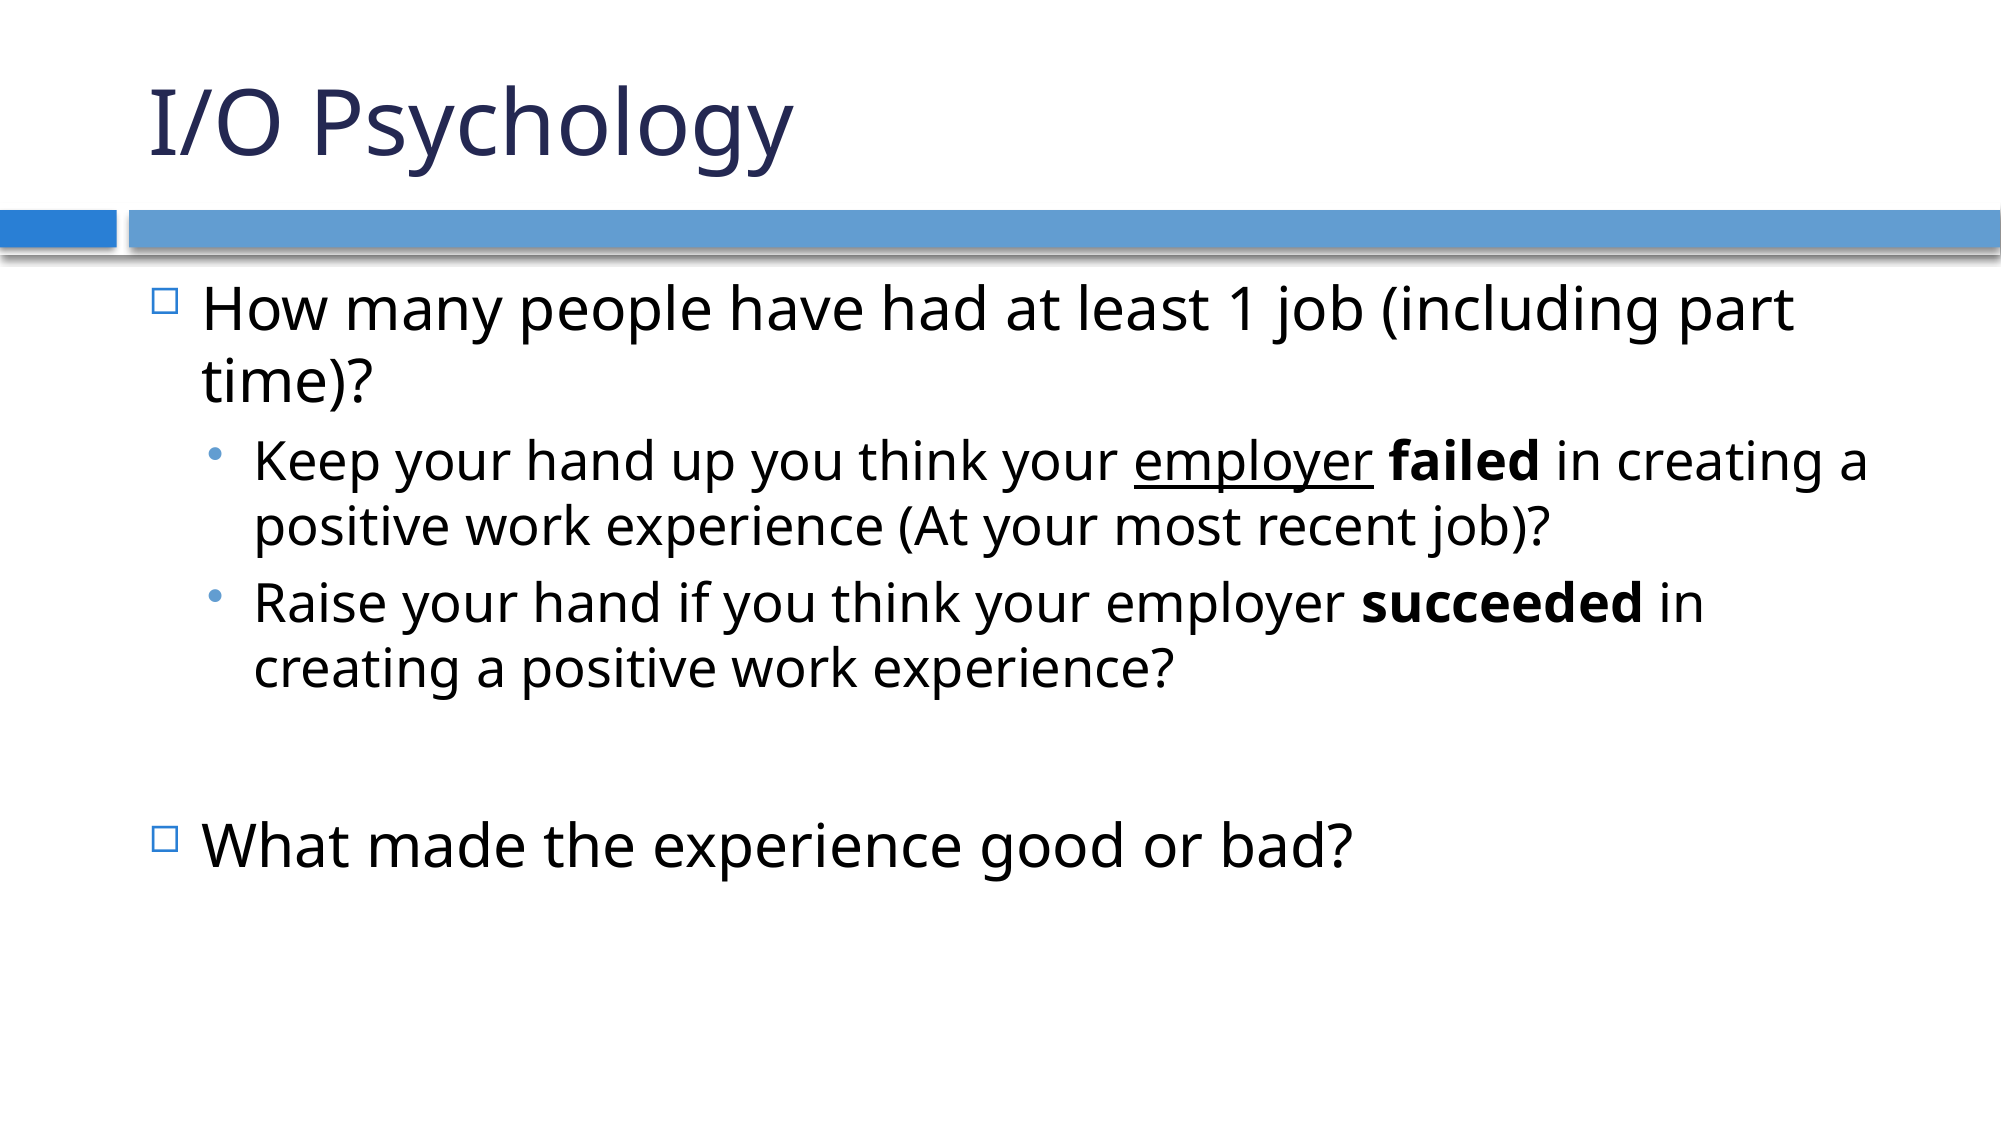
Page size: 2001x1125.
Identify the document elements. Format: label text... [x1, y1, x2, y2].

title I/O Psychology [133, 37, 1918, 200]
list How many people have had at least 1 job (including part time)? Keep your hand up you think your employer failed in creating a positive work experience (At your most recent job)? Raise your hand if you think your employer succeeded in creating a positive work experience? What made the experience good or bad? [133, 262, 1918, 1000]
